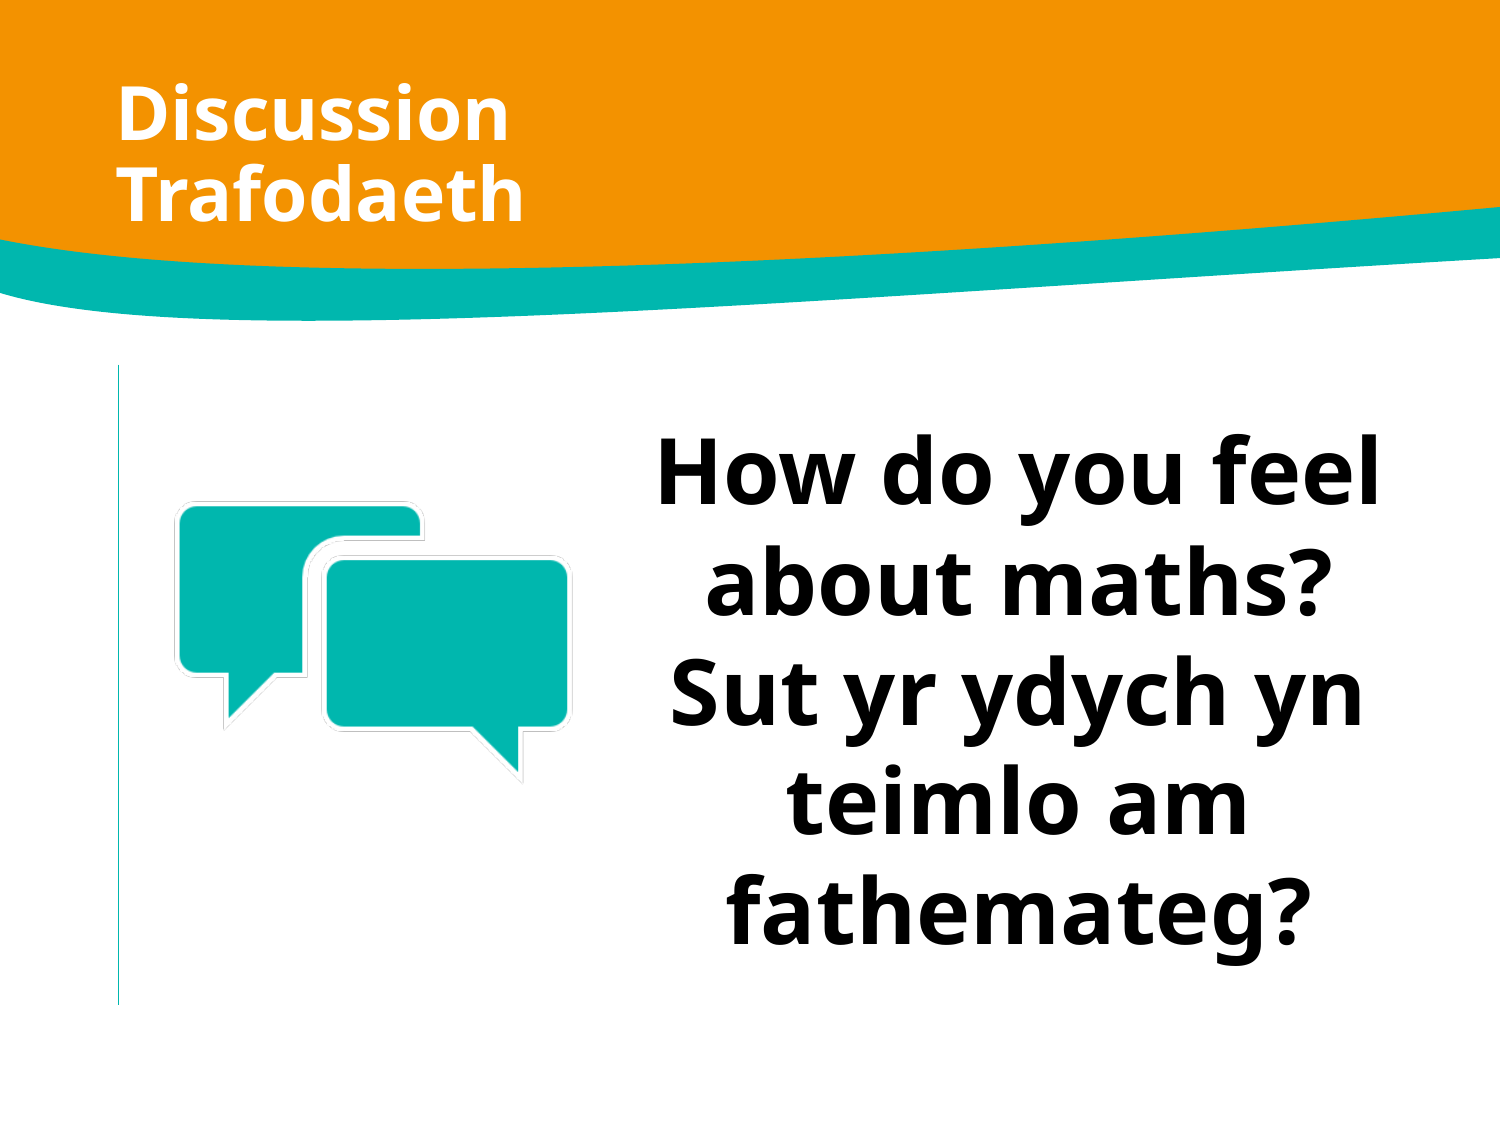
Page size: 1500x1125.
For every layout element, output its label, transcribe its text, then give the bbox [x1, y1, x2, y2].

text_box How do you feel about maths? Sut yr ydych yn teimlo am fathemateg? [588, 406, 1450, 971]
list Discussion Trafodaeth [100, 67, 1411, 258]
picture [138, 406, 609, 876]
